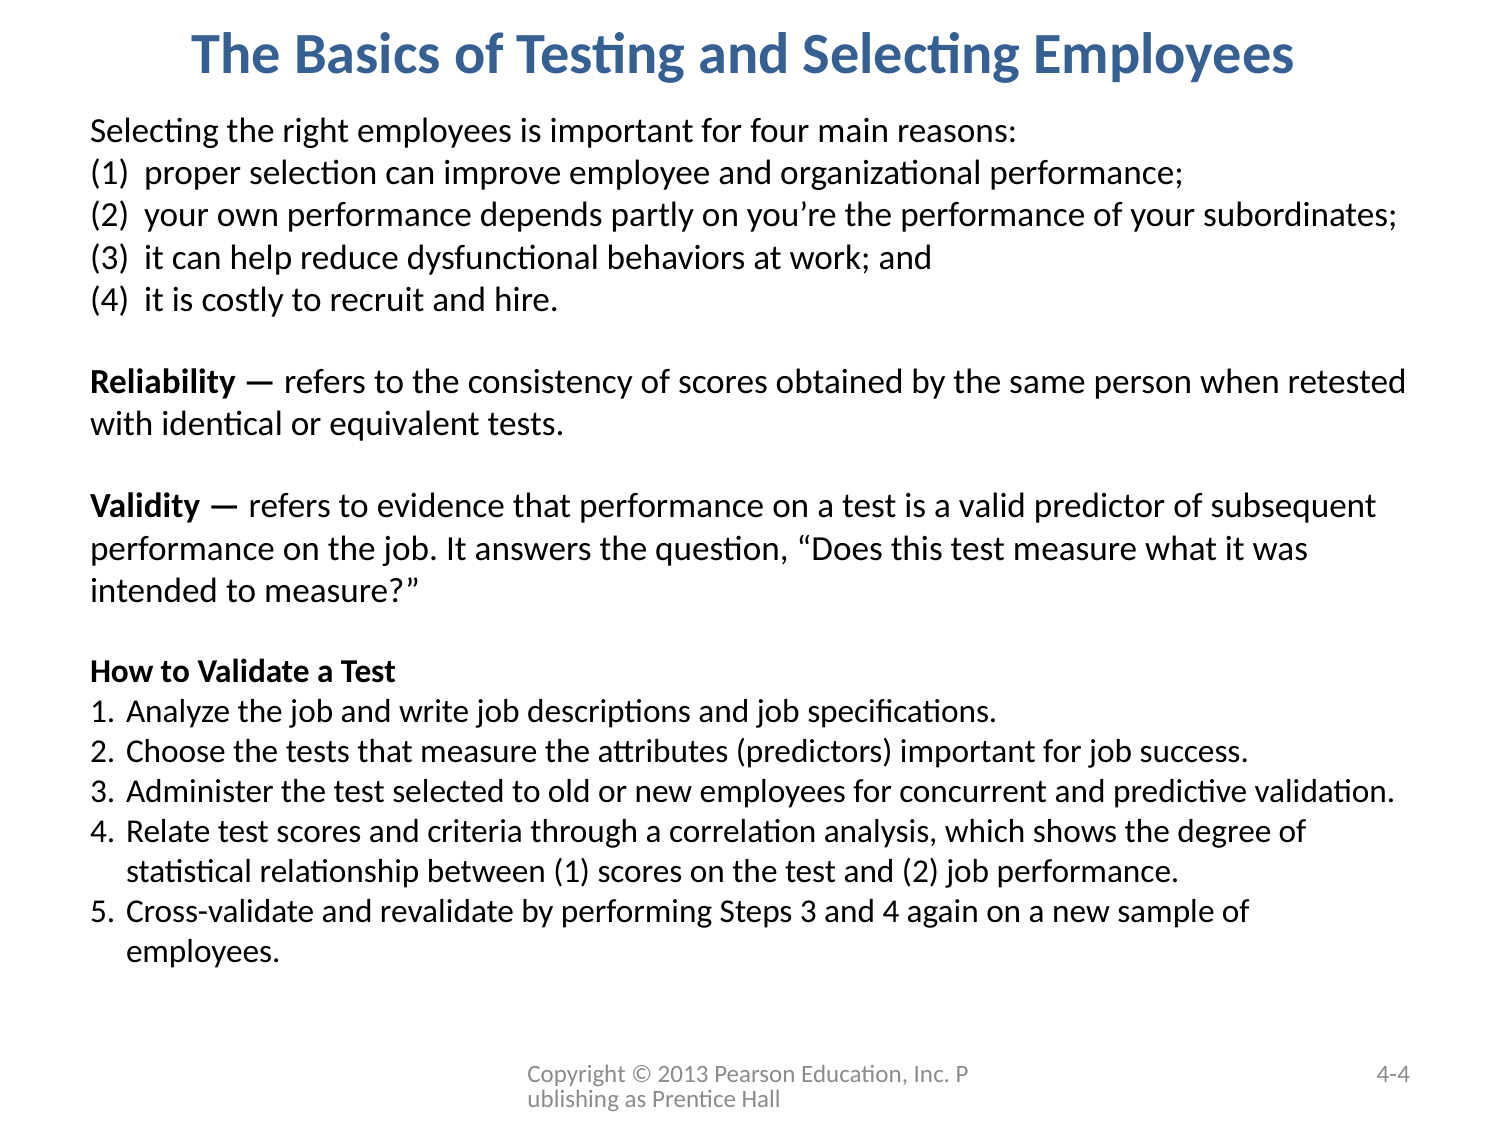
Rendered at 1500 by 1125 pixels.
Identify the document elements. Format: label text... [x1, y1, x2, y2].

footer Copyright © 2013 Pearson Education, Inc. Publishing as Prentice Hall [512, 1042, 988, 1103]
slide_number 4-4 [1074, 1042, 1425, 1103]
list Selecting the right employees is important for four main reasons: proper selection can improve employee and organizational performance; your own performance depends partly on you’re the performance of your subordinates; it can help reduce dysfunctional behaviors at work; and it is costly to recruit and hire. Reliability — refers to the consistency of scores obtained by the same person when retested with identical or equivalent tests. Validity — refers to evidence that performance on a test is a valid predictor of subsequent performance on the job. It answers the question, “Does this test measure what it was intended to measure?” How to Validate a Test Analyze the job and write job descriptions and job specifications. Choose the tests that measure the attributes (predictors) important for job success. Administer the test selected to old or new employees for concurrent and predictive validation. Relate test scores and criteria through a correlation analysis, which shows the degree of statistical relationship between (1) scores on the test and (2) job performance. Cross-validate and revalidate by performing Steps 3 and 4 again on a new sample of employees. [75, 99, 1425, 1038]
title The Basics of Testing and Selecting Employees [75, 12, 1425, 88]
